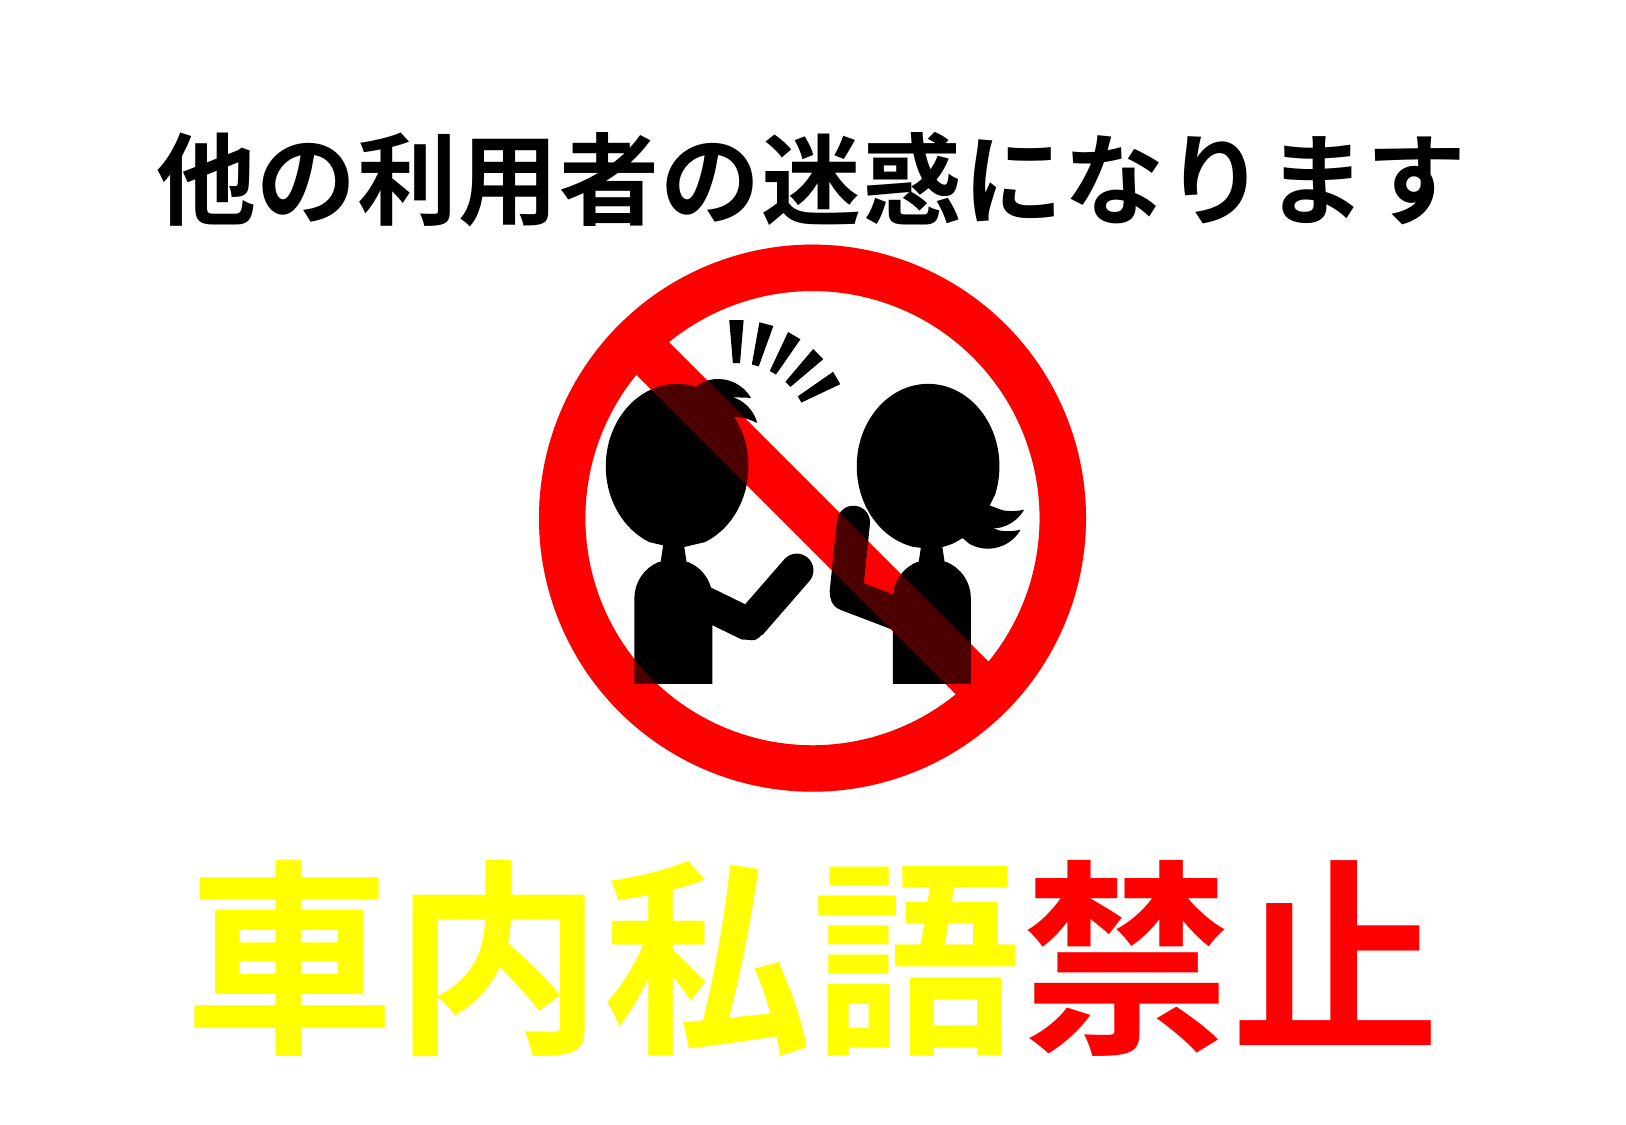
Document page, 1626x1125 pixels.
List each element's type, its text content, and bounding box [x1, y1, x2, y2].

text_box 車内私語禁止 [0, 821, 1625, 1087]
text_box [538, 244, 1087, 792]
text_box 他の利用者の迷惑になります [0, 109, 1625, 245]
